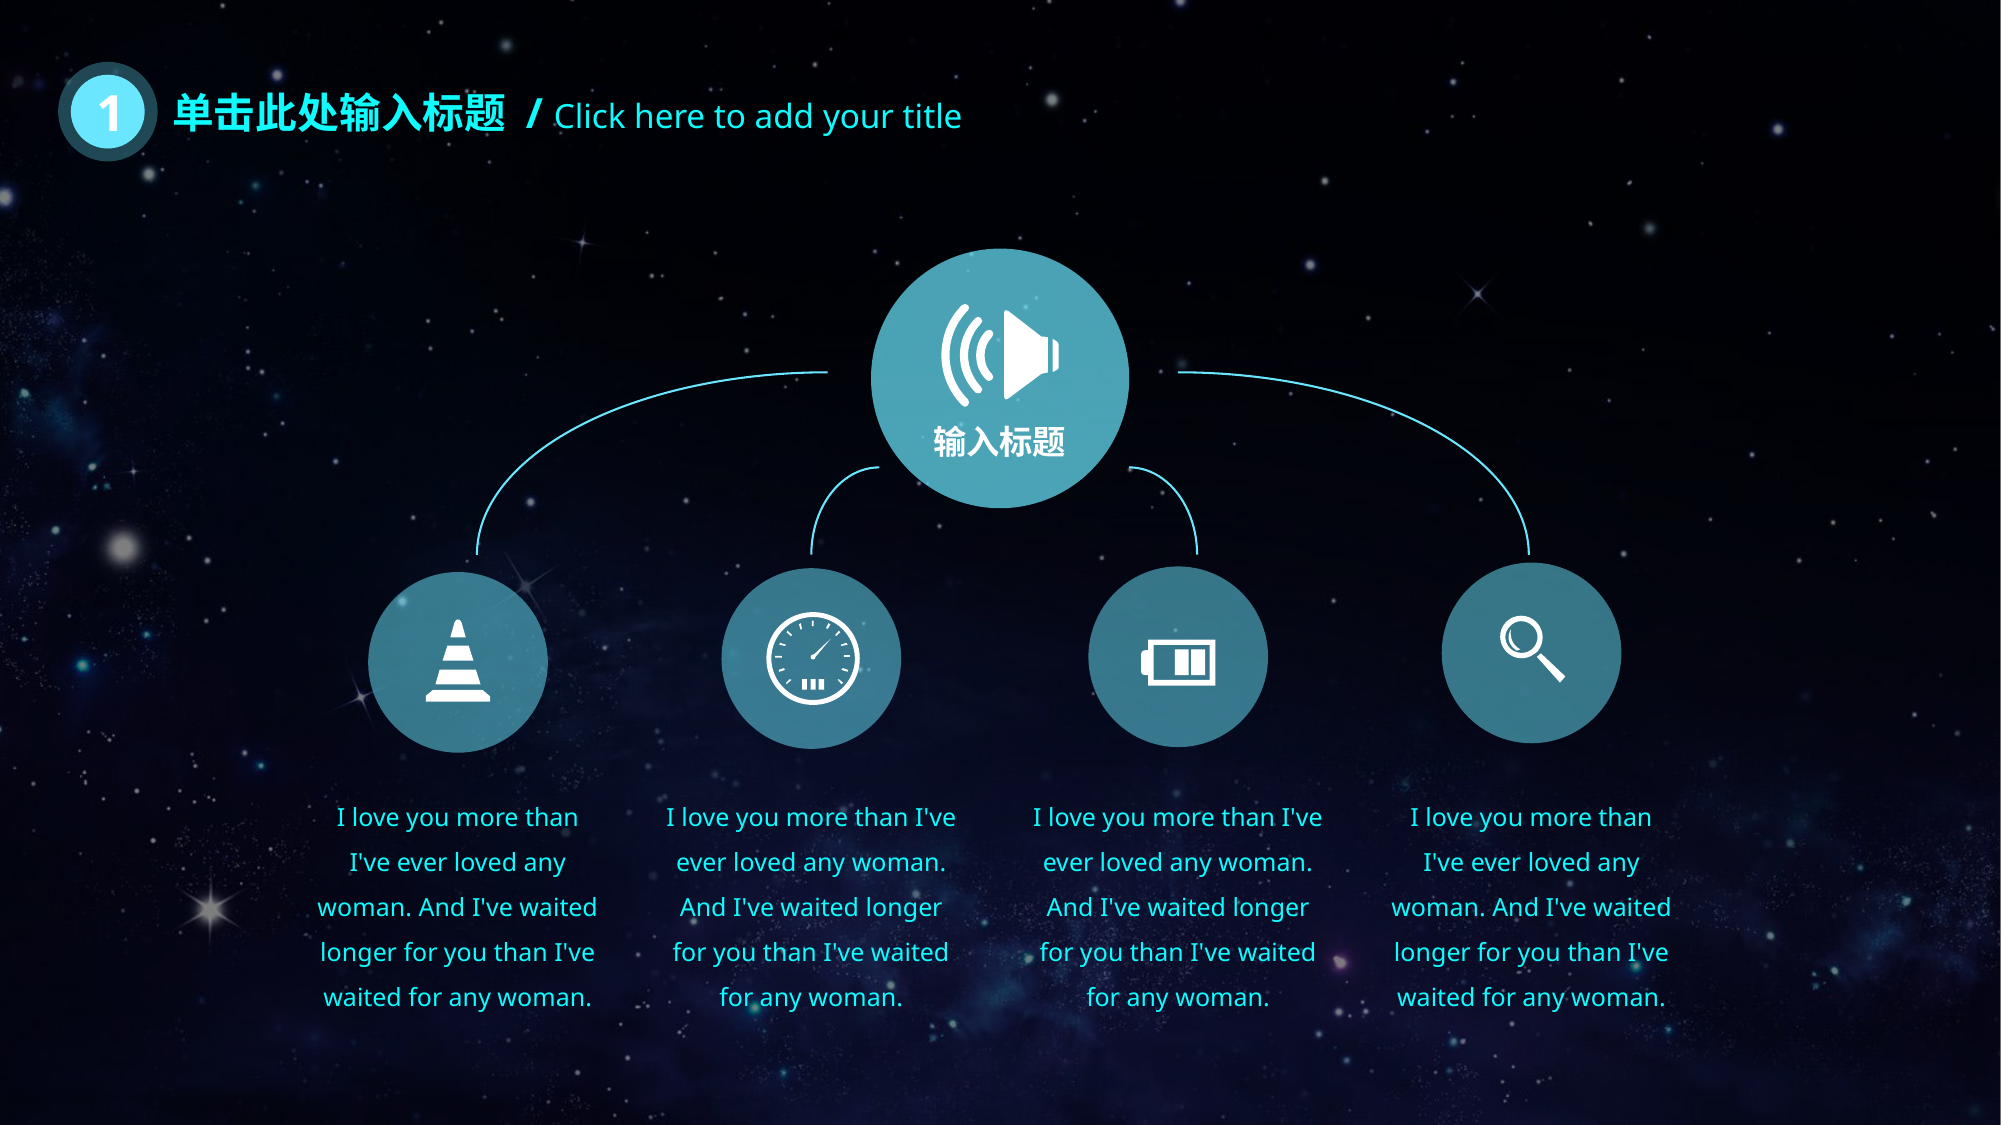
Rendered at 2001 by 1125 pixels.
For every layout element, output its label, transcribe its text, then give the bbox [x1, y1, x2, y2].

picture [0, 0, 2001, 1125]
text_box [1178, 371, 1530, 555]
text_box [1088, 566, 1269, 748]
text_box [1129, 466, 1198, 555]
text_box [368, 572, 548, 753]
text_box [810, 467, 880, 555]
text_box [1441, 562, 1622, 744]
text_box [476, 371, 828, 555]
text_box 单击此处输入标题 / Click here to add your title [158, 78, 1017, 144]
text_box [871, 248, 1130, 509]
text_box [721, 568, 902, 749]
text_box I love you more than I've ever loved any woman. And I've waited longer for you than I've waited for any woman. [298, 779, 618, 1019]
text_box I love you more than I've ever loved any woman. And I've waited longer for you than I've waited for any woman. [1373, 779, 1690, 1019]
text_box I love you more than I've ever loved any woman. And I've waited longer for you than I've waited for any woman. [1016, 779, 1341, 1019]
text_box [58, 61, 158, 162]
text_box I love you more than I've ever loved any woman. And I've waited longer for you than I've waited for any woman. [650, 779, 973, 1019]
